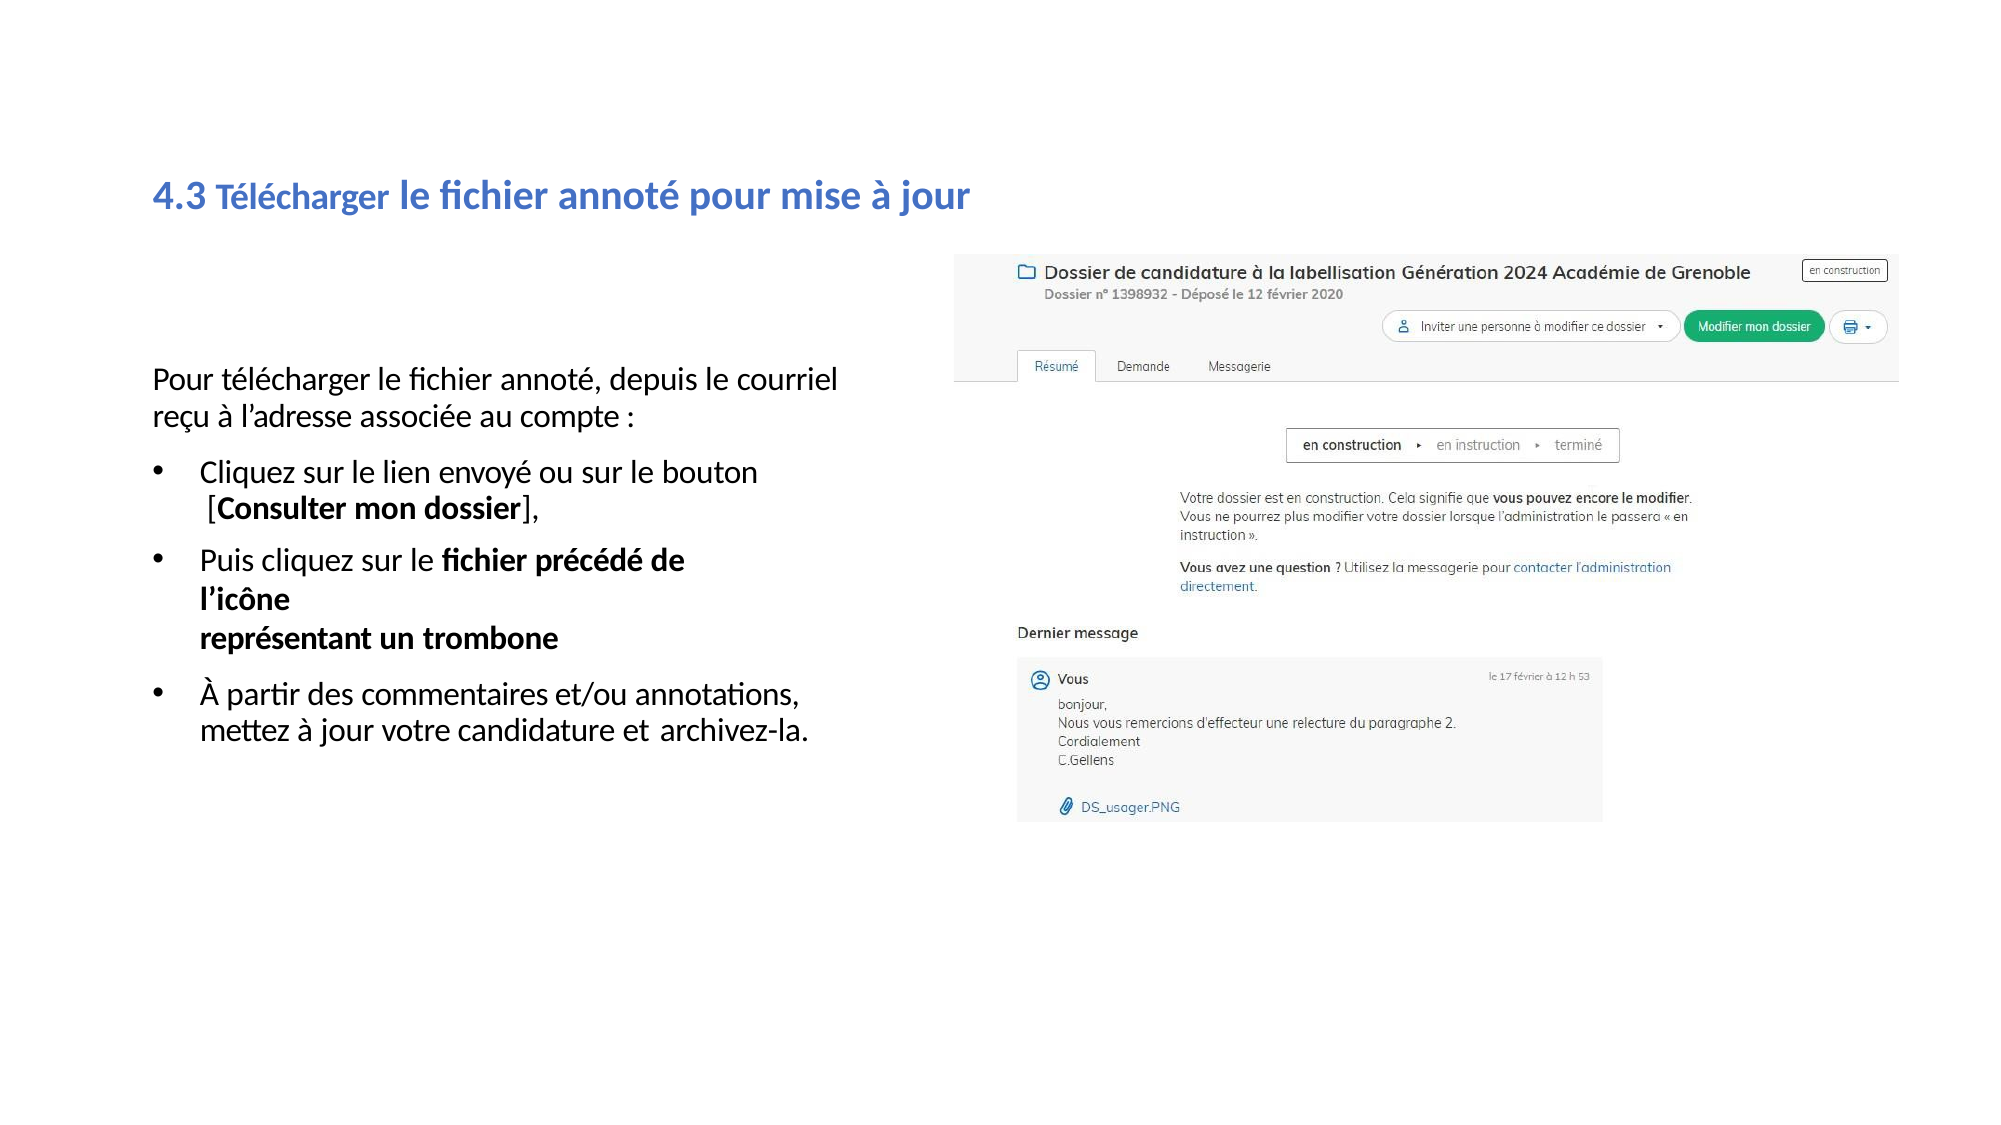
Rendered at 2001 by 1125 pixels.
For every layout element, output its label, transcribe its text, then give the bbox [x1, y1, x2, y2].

text_box Pour télécharger le fichier annoté, depuis le courriel reçu à l’adresse associée au compte : Cliquez sur le lien envoyé ou sur le bouton [Consulter mon dossier], Puis cliquez sur le fichier précédé de l’icône représentant un trombone À partir des commentaires et/ou annotations, mettez à jour votre candidature et archivez-la. [150, 354, 850, 748]
title 4.3 Télécharger le fichier annoté pour mise à jour [150, 166, 997, 357]
text_box [953, 254, 1899, 822]
